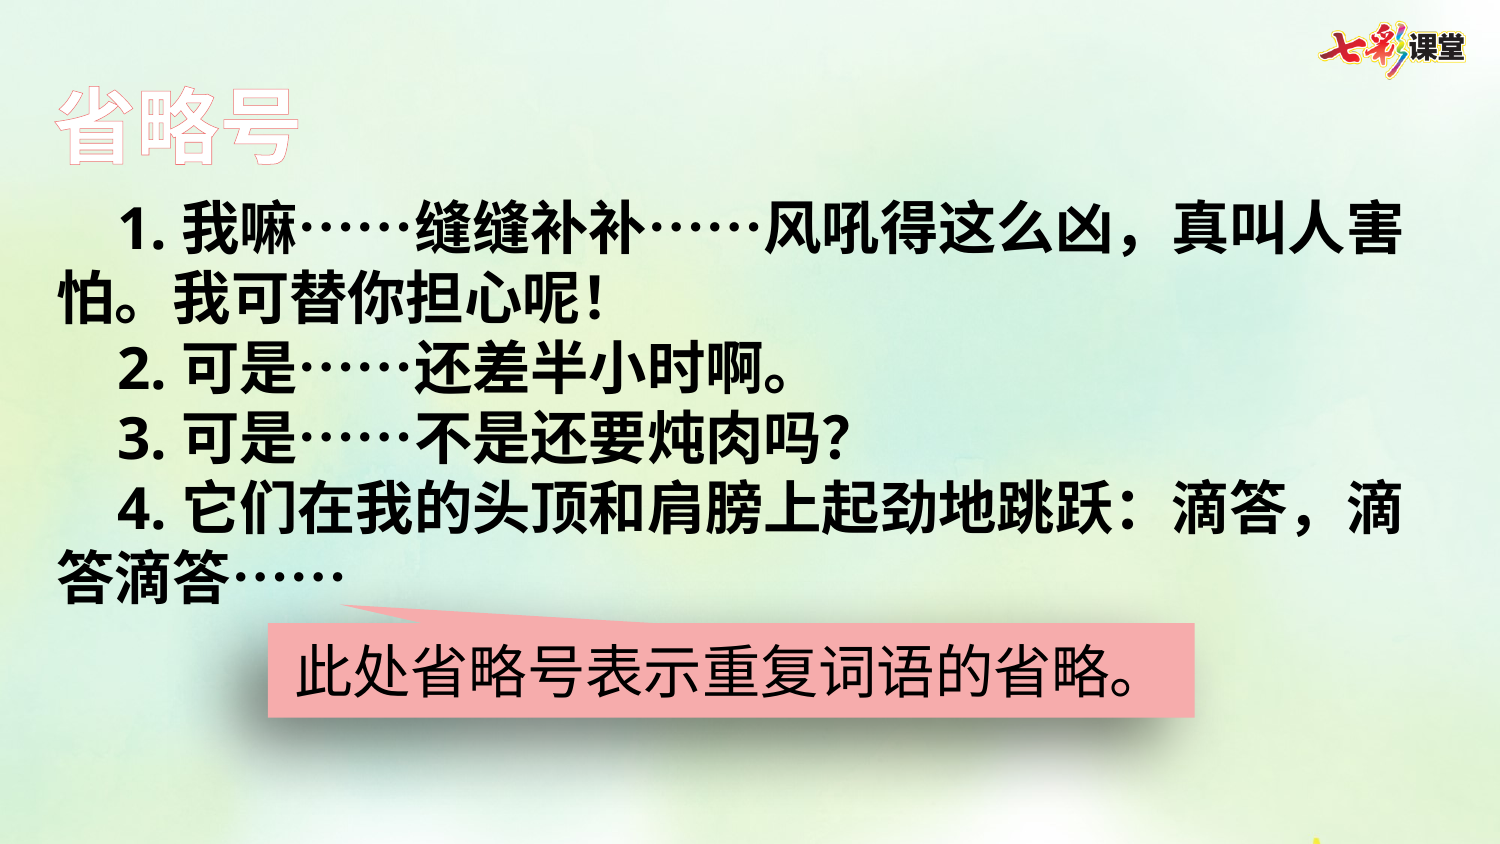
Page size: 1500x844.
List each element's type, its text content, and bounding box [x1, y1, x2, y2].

text_box 1.我嘛……缝缝补补……风吼得这么凶，真叫人害怕。我可替你担心呢！ 2.可是……还差半小时啊。 3.可是……不是还要炖肉吗？ 4.它们在我的头顶和肩膀上起劲地跳跃：滴答，滴答滴答…… [41, 184, 1459, 619]
text_box 省略号 [41, 68, 1325, 180]
picture [0, 0, 1500, 844]
text_box 此处省略号表示重复词语的省略。 [265, 602, 1197, 720]
